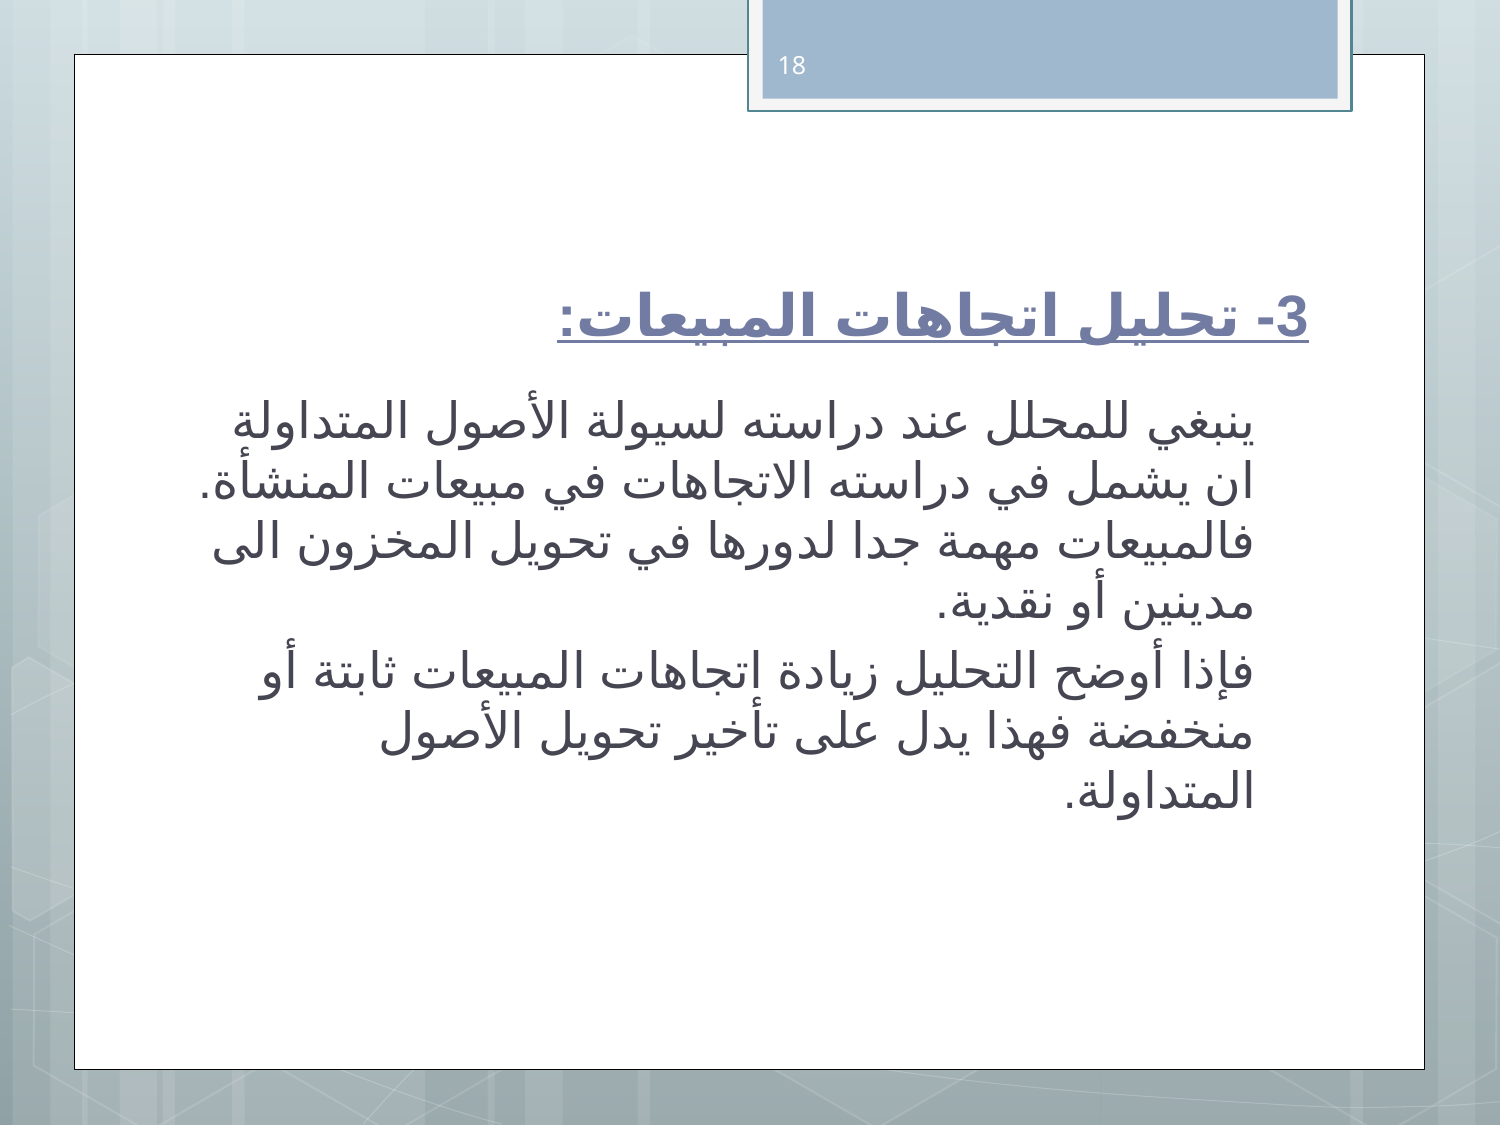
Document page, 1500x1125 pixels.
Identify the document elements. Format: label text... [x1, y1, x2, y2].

title 3- تحليل اتجاهات المبيعات: [171, 168, 1324, 357]
slide_number 18 [762, 36, 982, 97]
list ينبغي للمحلل عند دراسته لسيولة الأصول المتداولة ان يشمل في دراسته الاتجاهات في مبيعات المنشأة. فالمبيعات مهمة جدا لدورها في تحويل المخزون الى مدينين أو نقدية. فإذا أوضح التحليل زيادة اتجاهات المبيعات ثابتة أو منخفضة فهذا يدل على تأخير تحويل الأصول المتداولة. [171, 381, 1283, 957]
